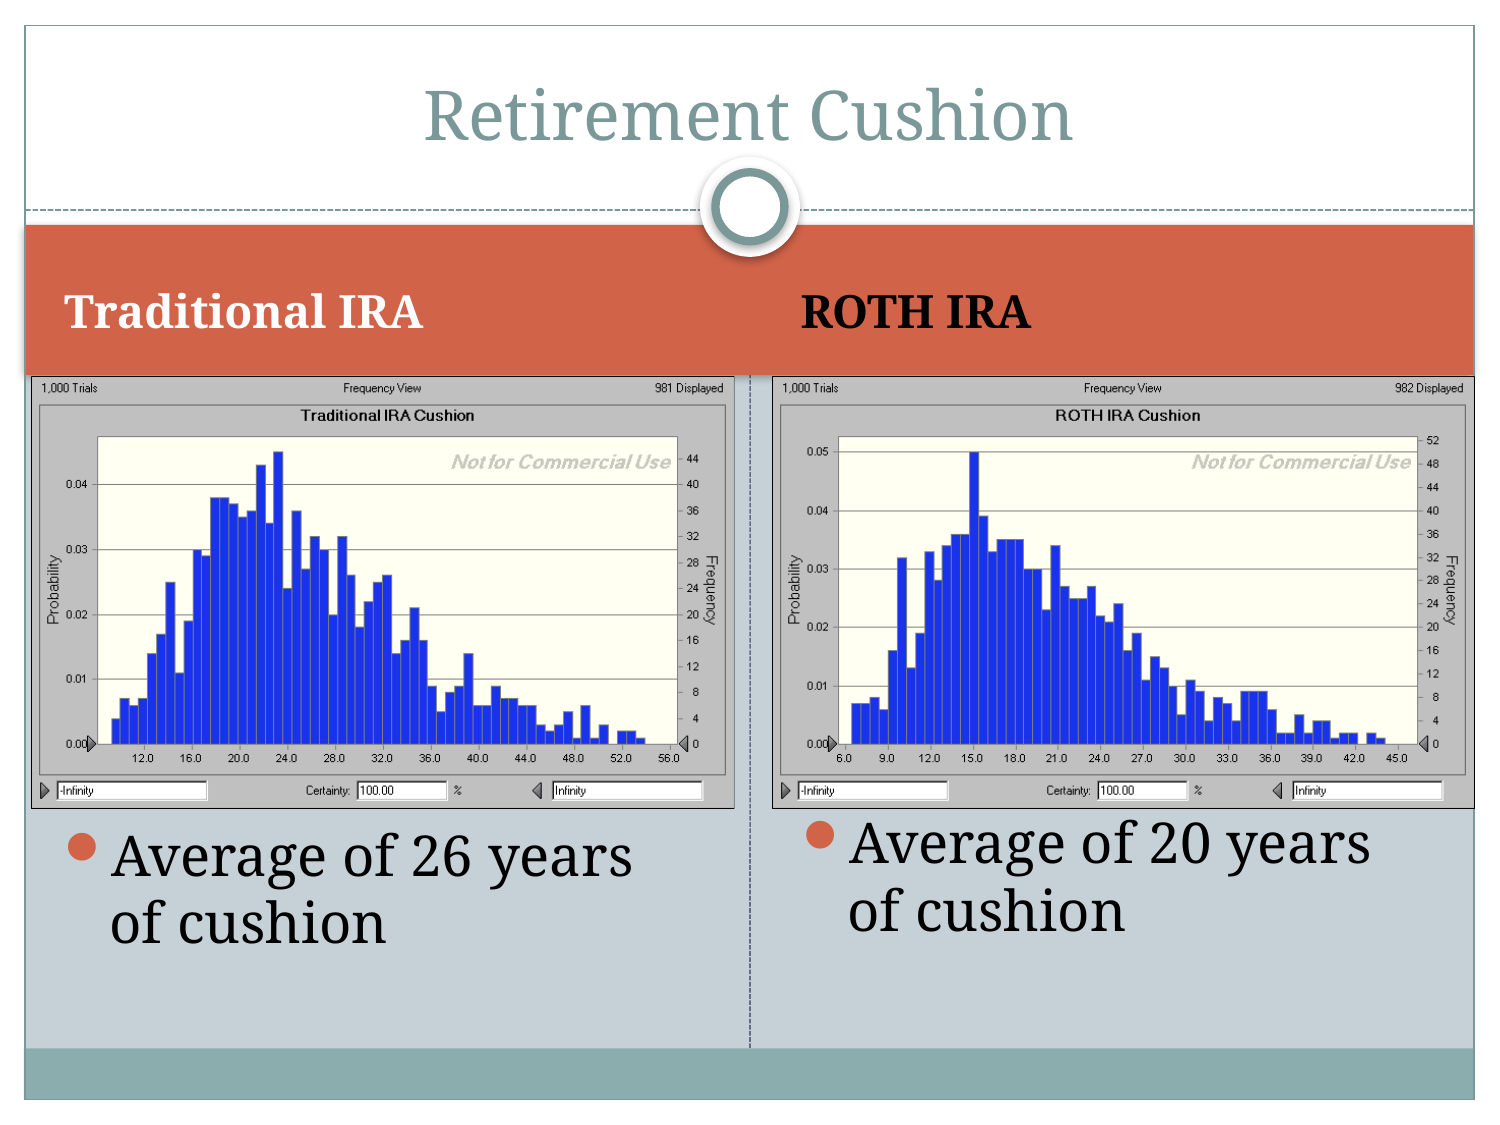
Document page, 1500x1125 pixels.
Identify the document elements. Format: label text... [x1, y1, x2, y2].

picture [29, 374, 735, 809]
title Retirement Cushion [49, 37, 1450, 162]
list Average of 20 years of cushion [787, 819, 1450, 1033]
list Traditional IRA [48, 249, 714, 371]
list Average of 26 years of cushion [49, 819, 713, 1032]
picture [770, 374, 1476, 809]
list ROTH IRA [785, 249, 1450, 371]
